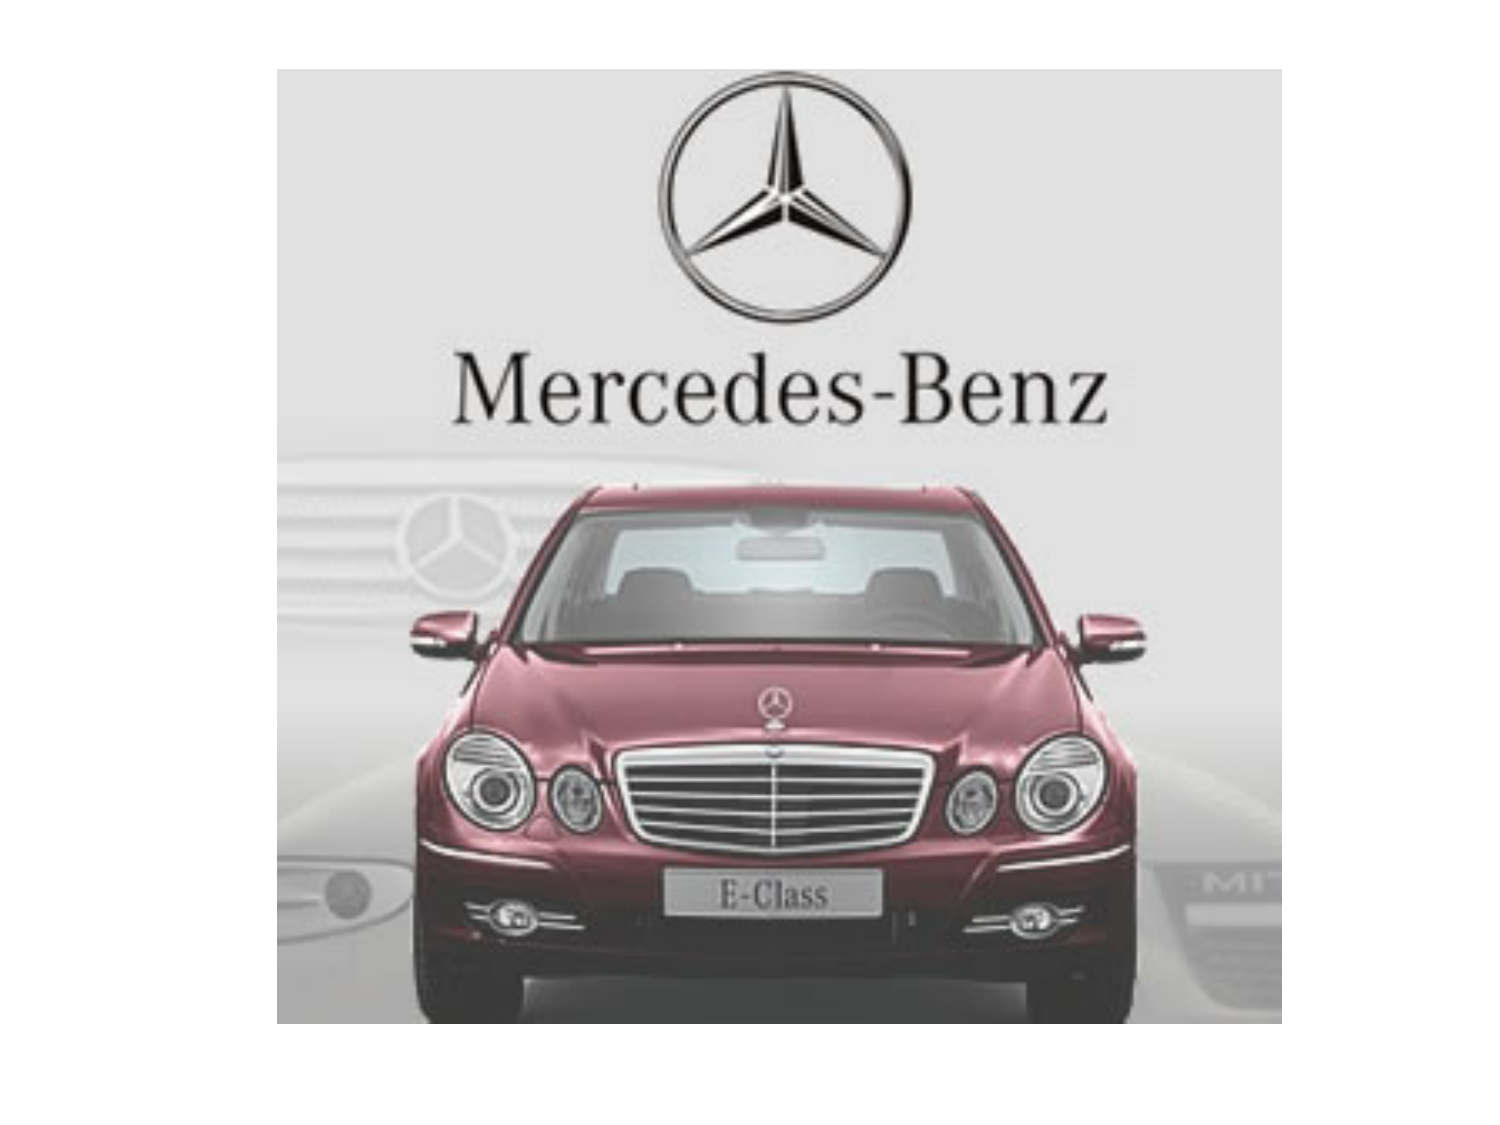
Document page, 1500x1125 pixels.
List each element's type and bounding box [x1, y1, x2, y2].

picture [277, 69, 1282, 1024]
